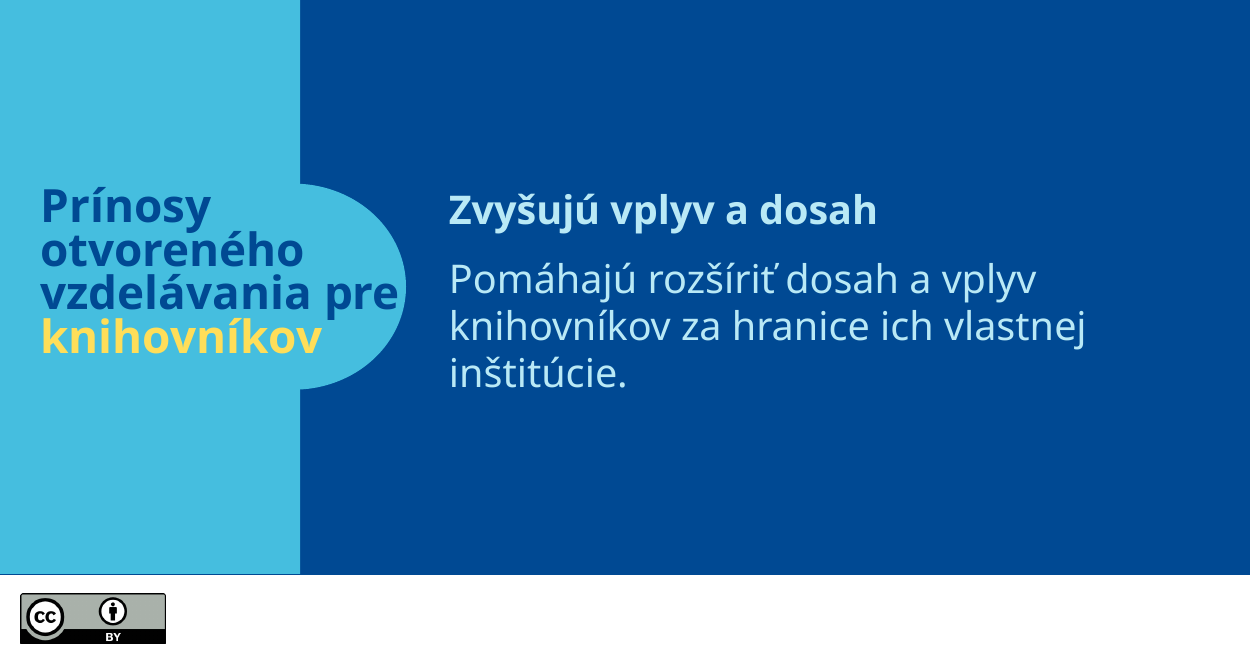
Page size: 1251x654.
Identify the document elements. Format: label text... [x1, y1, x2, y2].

text_box [0, 0, 301, 574]
text_box [0, 582, 1250, 654]
text_box Prínosy otvoreného vzdelávania pre knihovníkov [25, 171, 451, 378]
picture [20, 592, 166, 645]
text_box [242, 378, 346, 390]
text_box Zvyšujú vplyv a dosah Pomáhajú rozšíriť dosah a vplyv knihovníkov za hranice ich vlastnej inštitúcie. [436, 172, 1199, 409]
